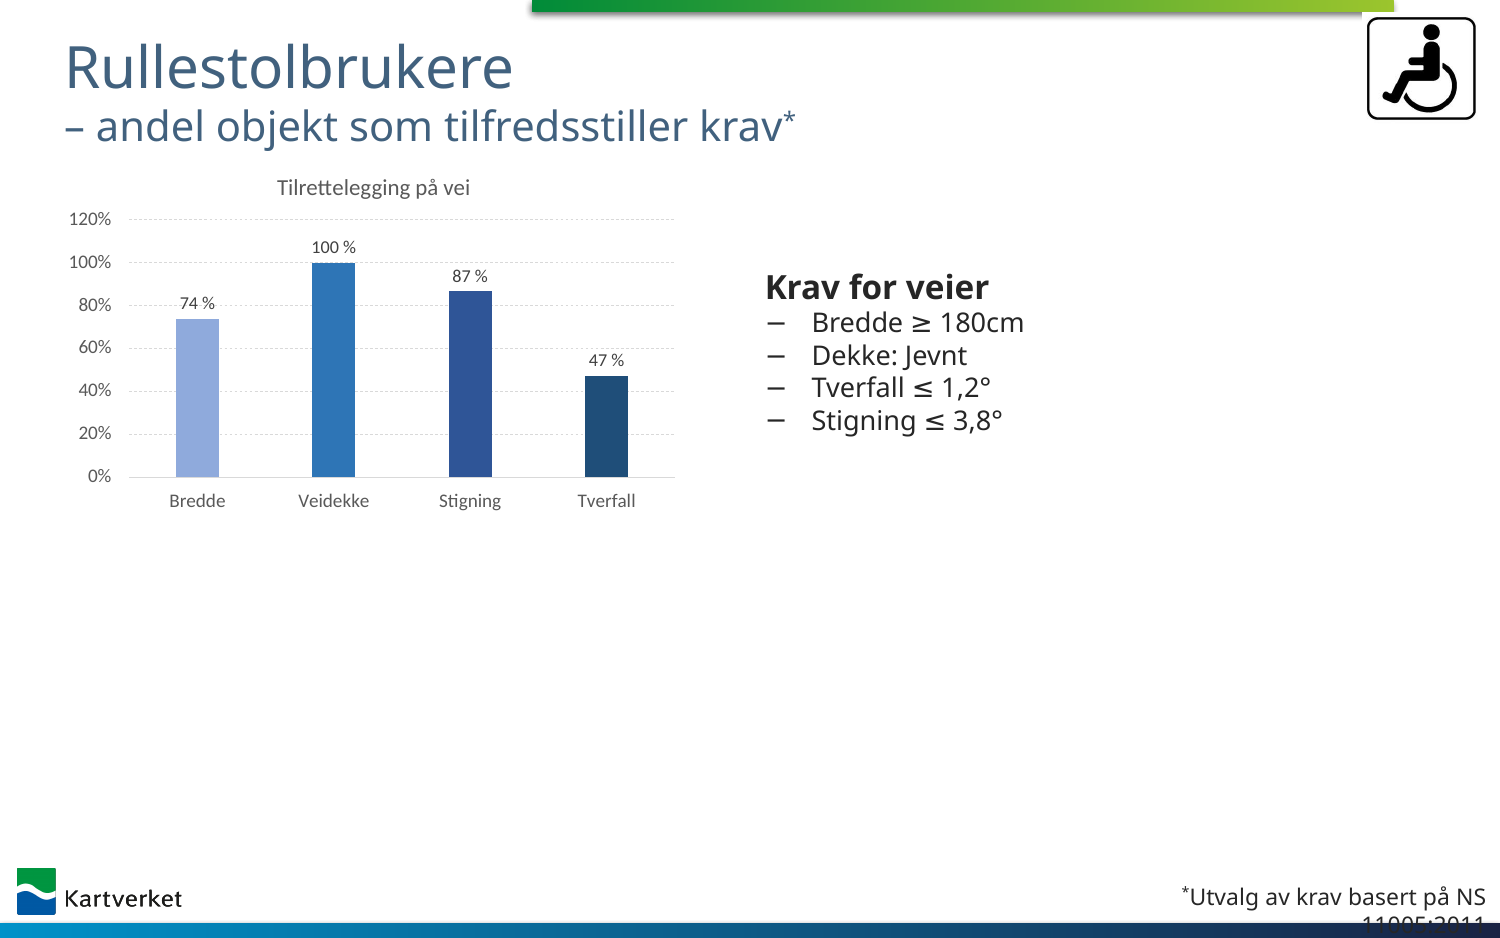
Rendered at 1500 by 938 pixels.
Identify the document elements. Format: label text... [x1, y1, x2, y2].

text_box Rullestolbrukere – andel objekt som tilfredsstiller krav* [49, 25, 1431, 158]
picture [1362, 12, 1481, 126]
picture [62, 166, 686, 519]
text_box Krav for veier Bredde ≥ 180cm Dekke: Jevnt Tverfall ≤ 1,2° Stigning ≤ 3,8° [750, 258, 1234, 444]
text_box *Utvalg av krav basert på NS 11005:2011 [1068, 873, 1500, 938]
